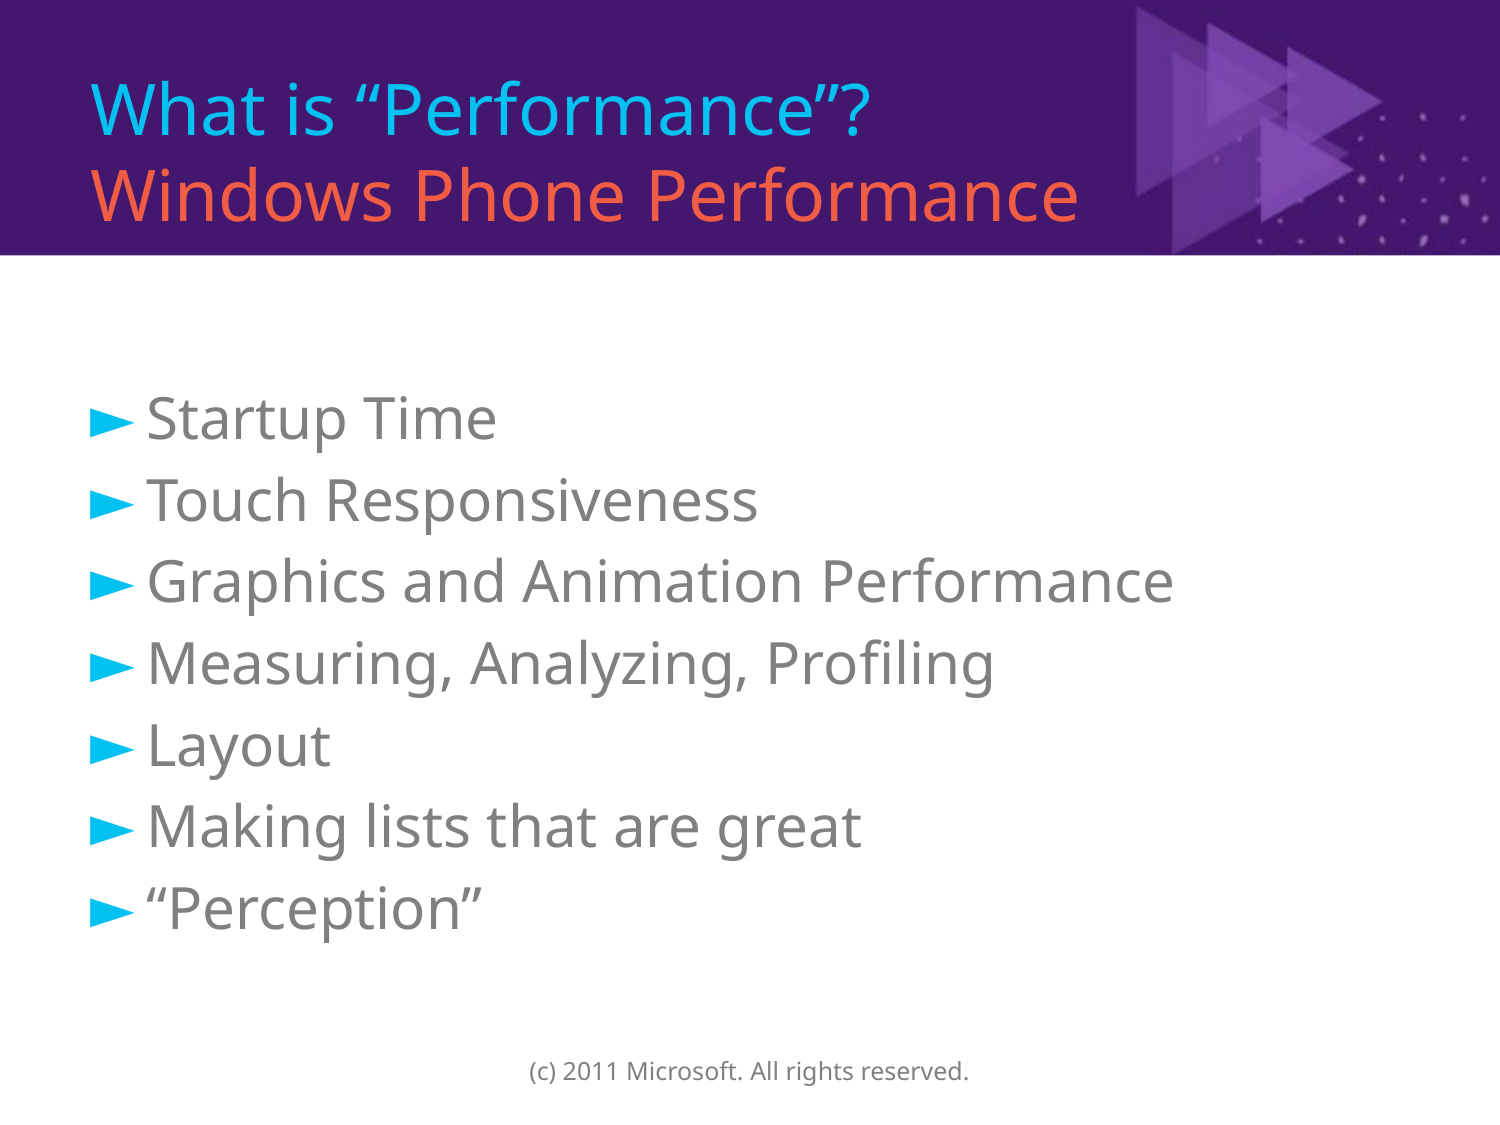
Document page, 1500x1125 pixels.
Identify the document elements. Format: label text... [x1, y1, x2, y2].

picture [0, 0, 1500, 255]
list Startup Time Touch Responsiveness Graphics and Animation Performance Measuring, Analyzing, Profiling Layout Making lists that are great “Perception” [75, 373, 1425, 1005]
footer (c) 2011 Microsoft. All rights reserved. [512, 1042, 988, 1103]
title What is “Performance”? Windows Phone Performance [75, 56, 1425, 244]
